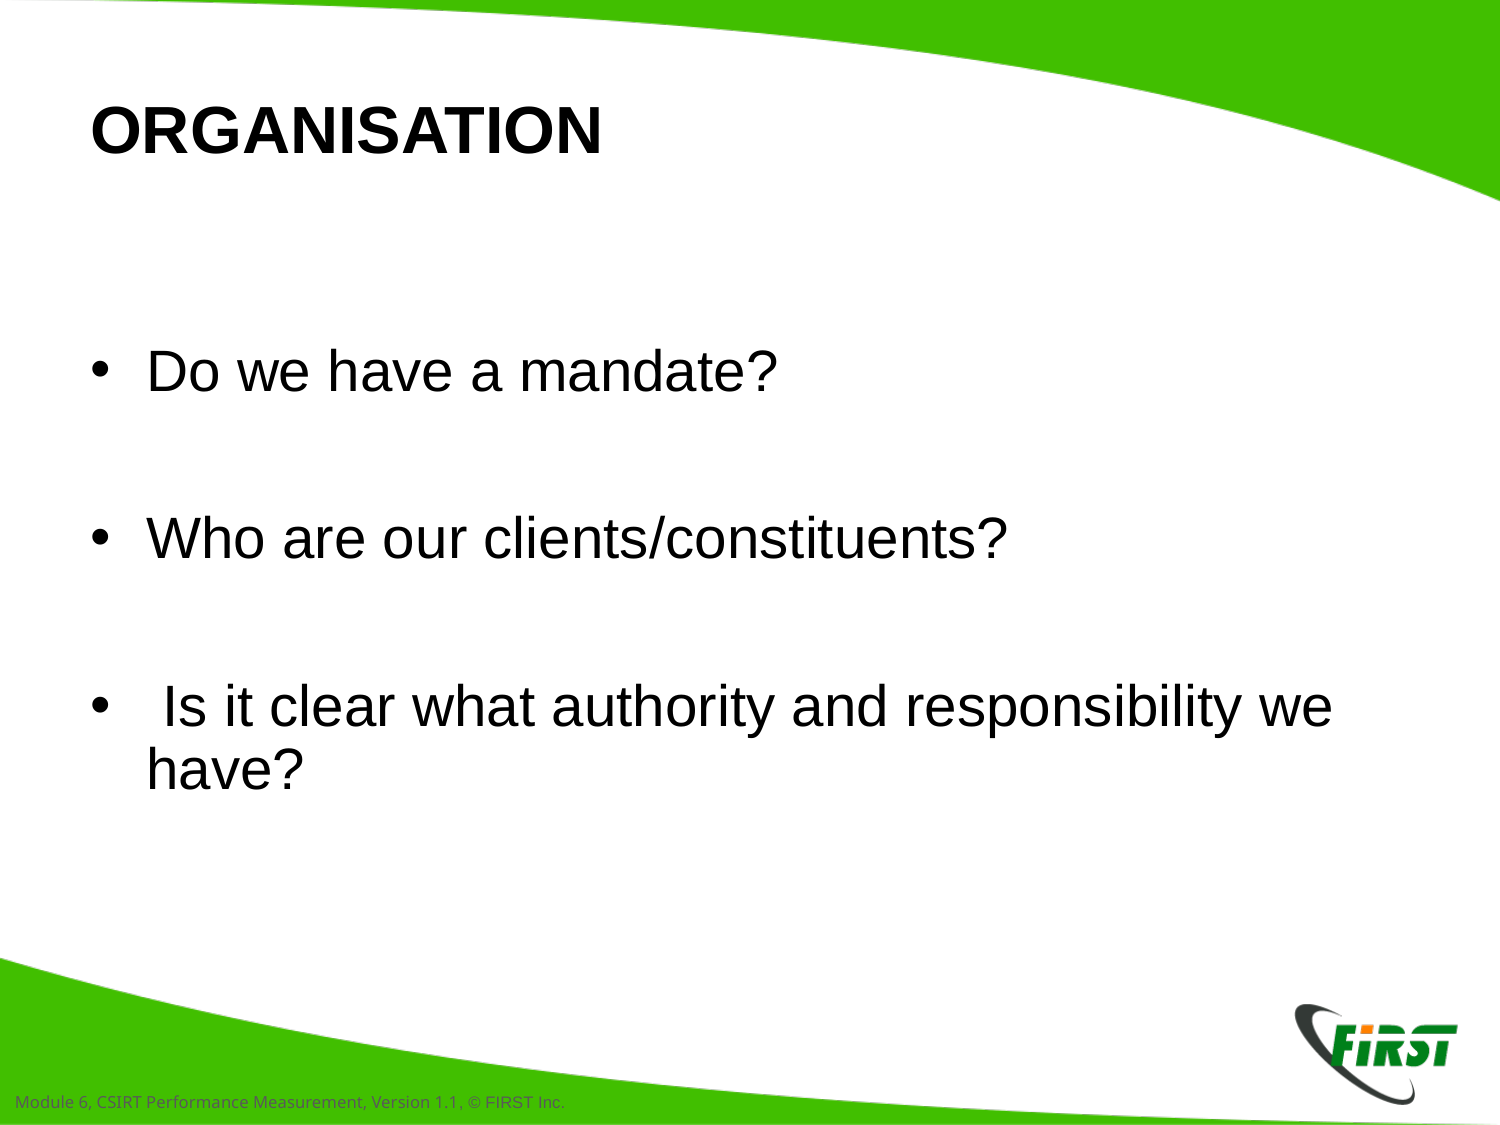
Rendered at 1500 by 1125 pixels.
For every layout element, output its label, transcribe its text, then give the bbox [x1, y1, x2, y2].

list Do we have a mandate? Who are our clients/constituents? Is it clear what authority and responsibility we have? [75, 242, 1436, 1015]
picture [0, 0, 1500, 1125]
title ORGANISATION [75, 59, 1436, 205]
